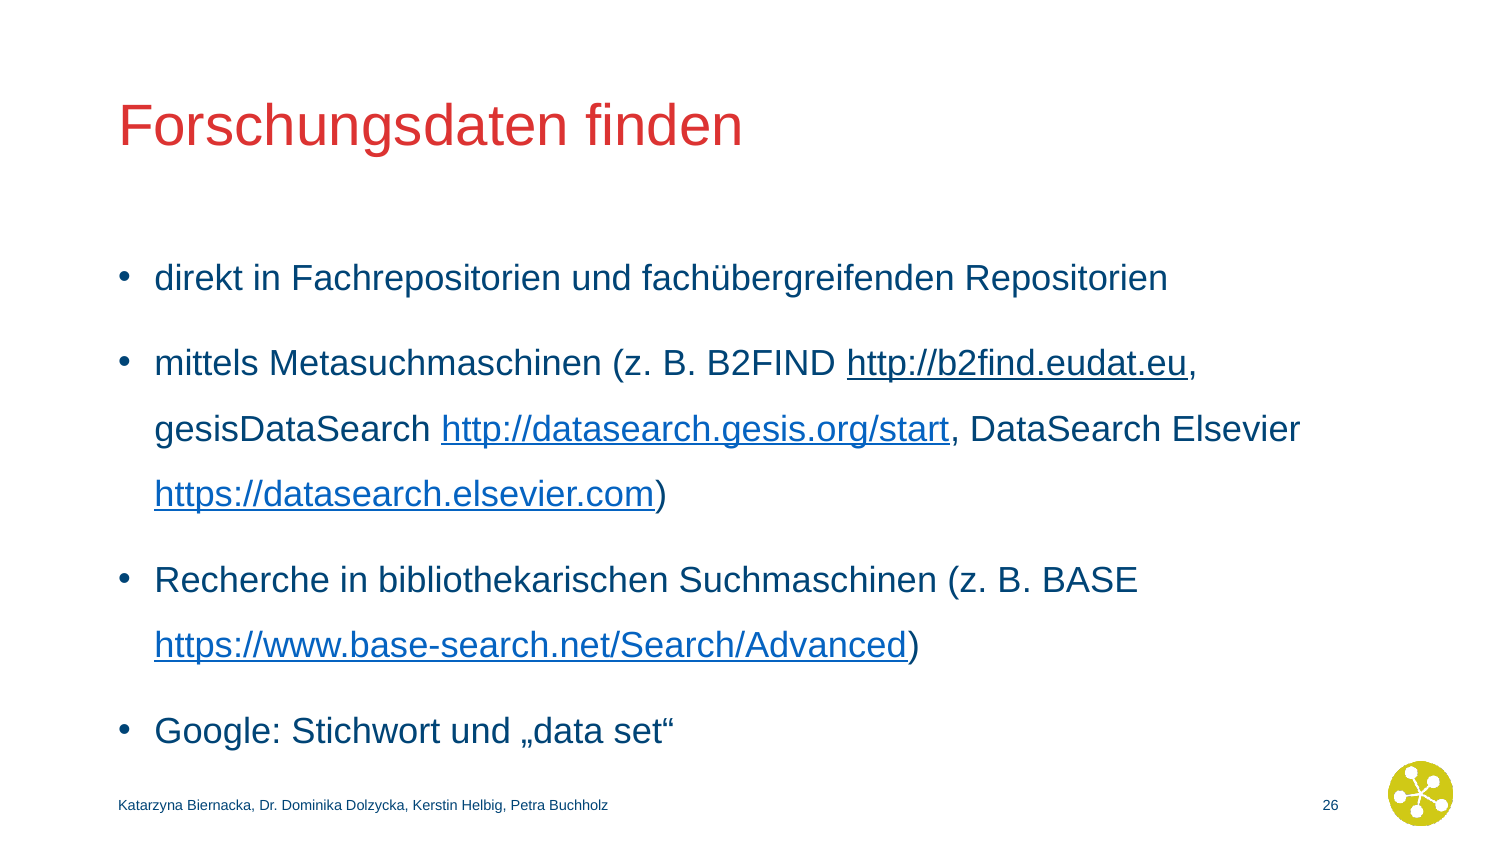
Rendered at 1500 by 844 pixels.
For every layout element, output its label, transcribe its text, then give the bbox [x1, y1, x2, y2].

footer Katarzyna Biernacka, Dr. Dominika Dolzycka, Kerstin Helbig, Petra Buchholz [103, 782, 742, 827]
title Forschungsdaten finden [103, 44, 1397, 208]
slide_number 25 [1016, 782, 1354, 827]
list direkt in Fachrepositorien und fachübergreifenden Repositorien mittels Metasuchmaschinen (z. B. B2FIND http://b2find.eudat.eu, gesisDataSearch http://datasearch.gesis.org/start, DataSearch Elsevier https://datasearch.elsevier.com) Recherche in bibliothekarischen Suchmaschinen (z. B. BASE https://www.base-search.net/Search/Advanced) Google: Stichwort und „data set“ [103, 224, 1445, 760]
picture [1388, 761, 1453, 826]
